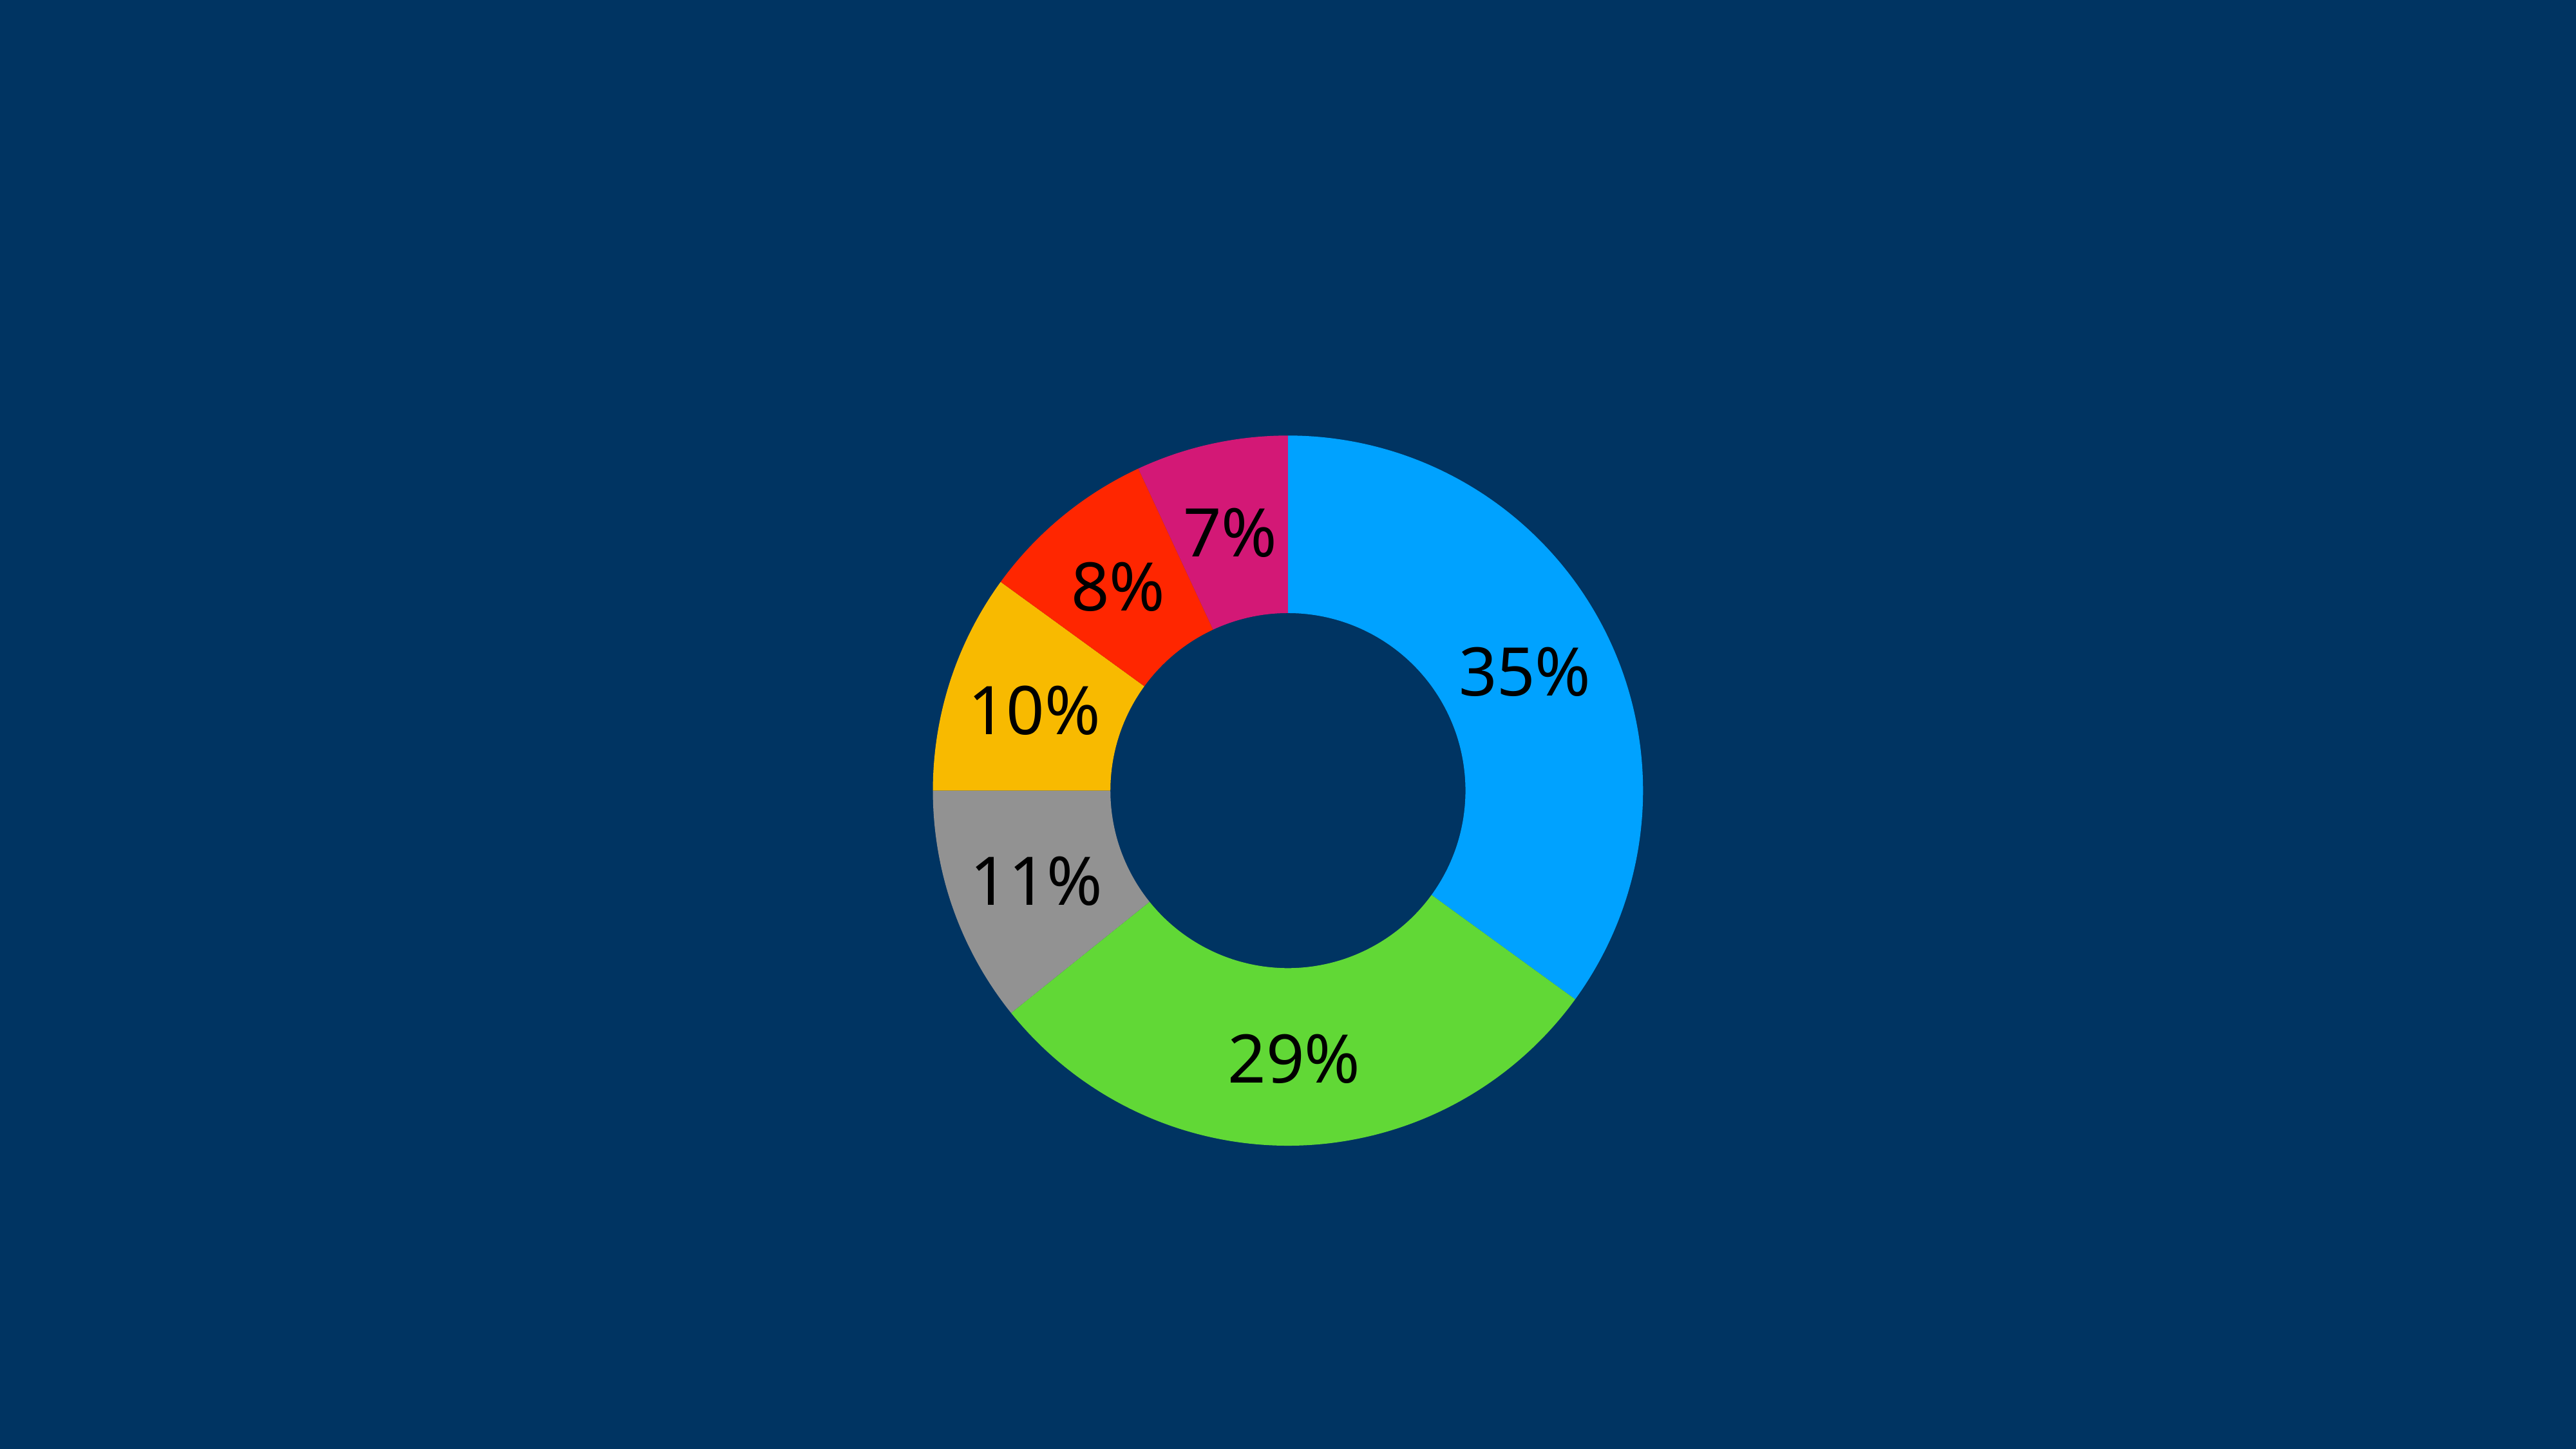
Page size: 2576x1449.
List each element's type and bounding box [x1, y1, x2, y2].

chart [697, 207, 1879, 1389]
